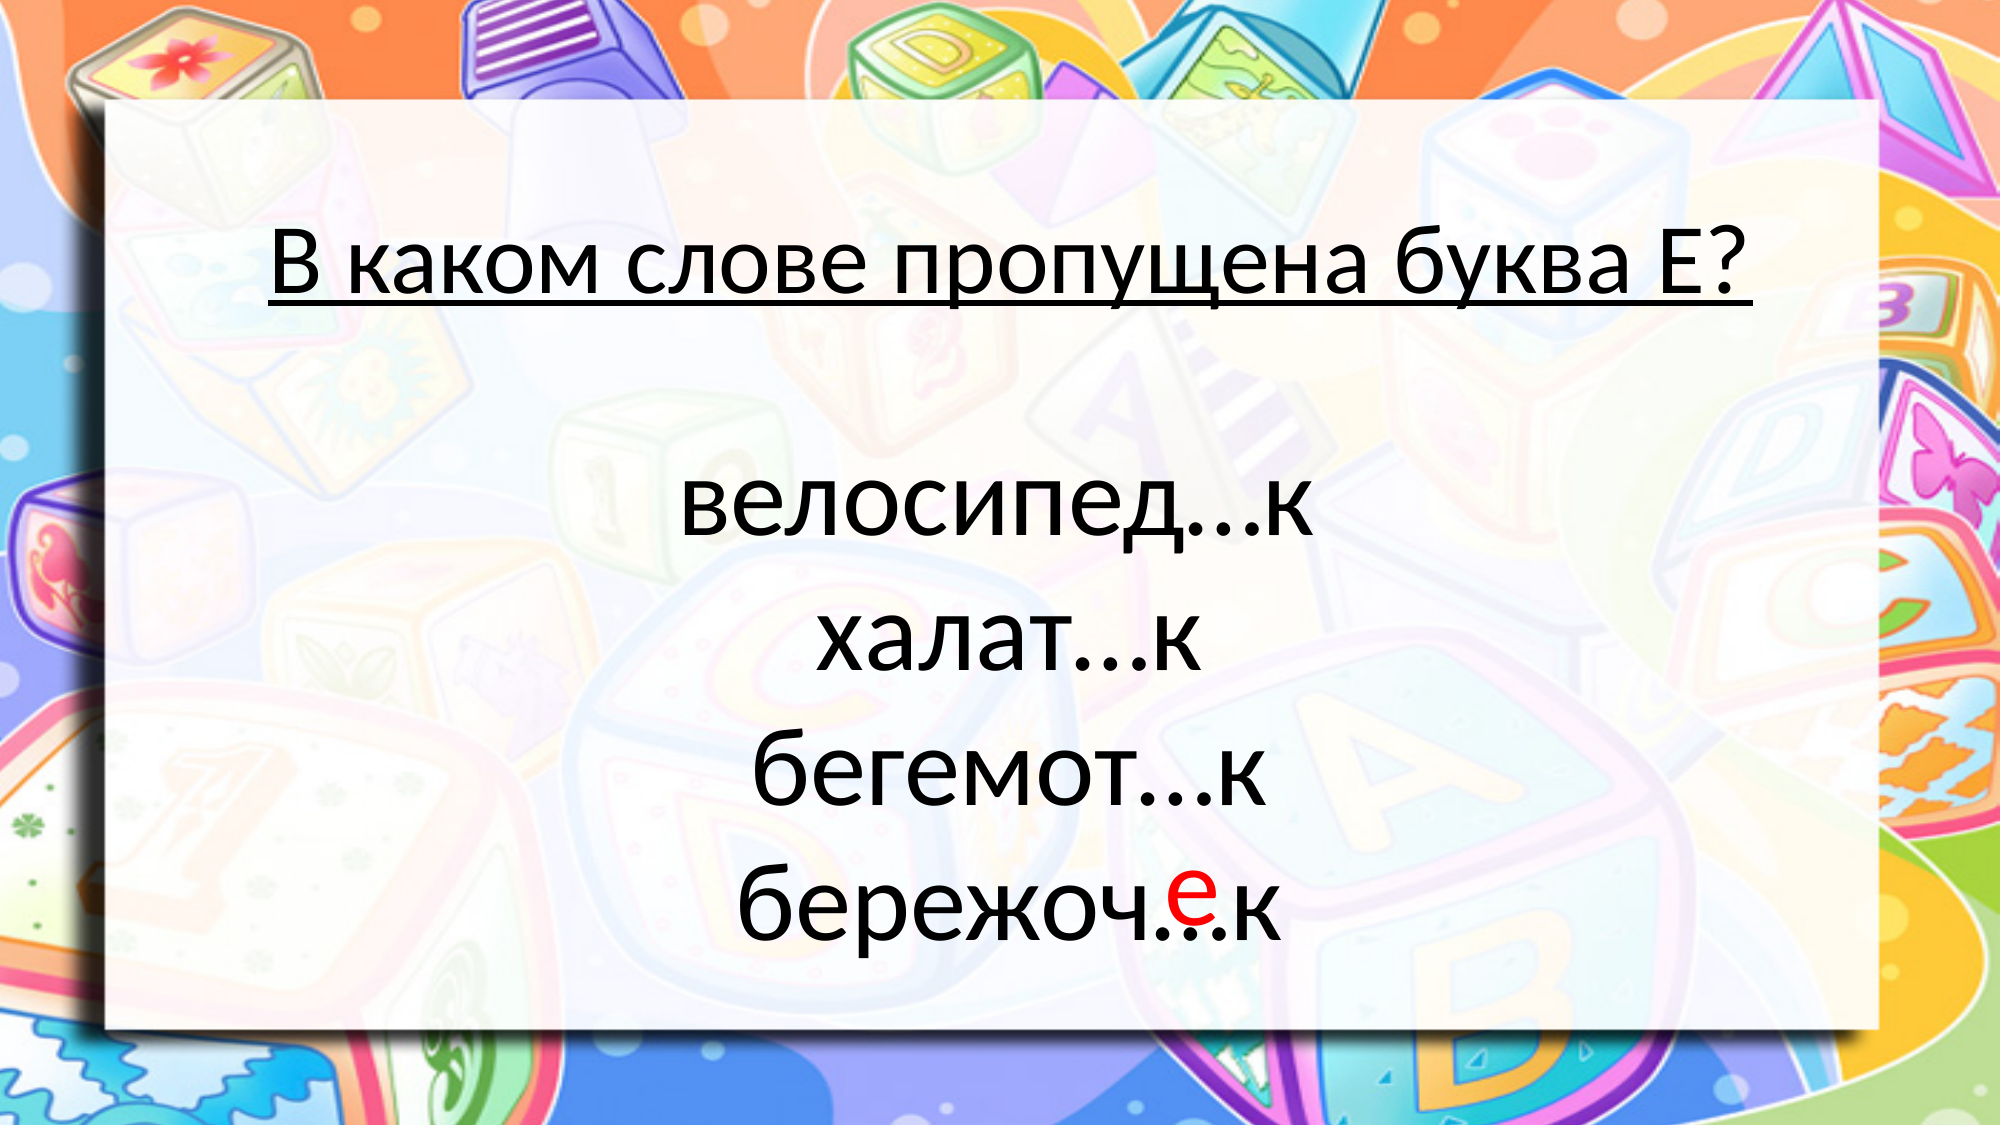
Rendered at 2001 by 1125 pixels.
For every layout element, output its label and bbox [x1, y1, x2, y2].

list [0, 0, 2000, 1125]
